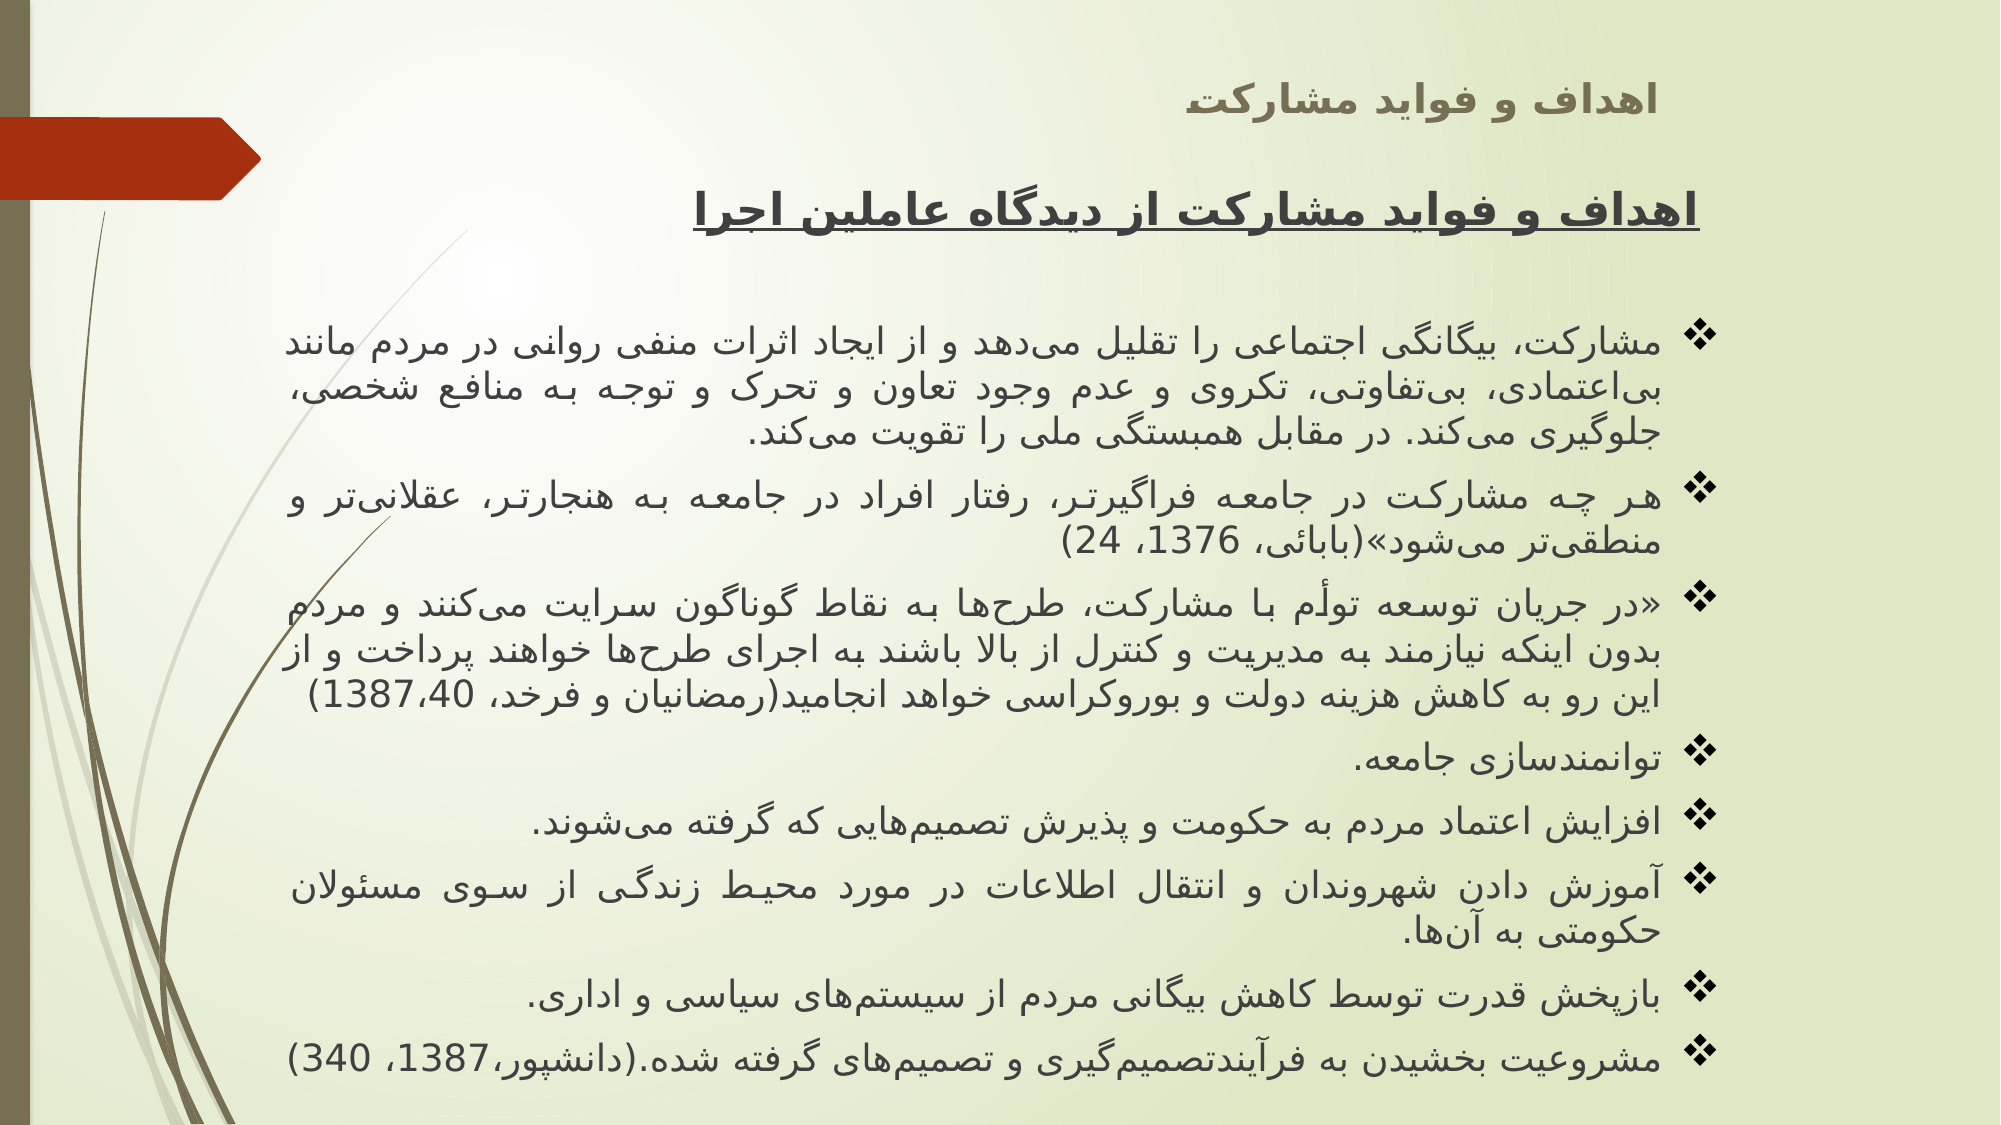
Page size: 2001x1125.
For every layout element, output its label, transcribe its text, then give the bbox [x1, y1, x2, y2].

list اهداف و فواید مشارکت از دیدگاه عاملین اجرا مشارکت، بیگانگی اجتماعی را تقلیل می‌دهد و از ایجاد اثرات منفی روانی در مردم مانند بی‌اعتمادی، بی‌تفاوتی، تکروی و عدم وجود تعاون و تحرک و توجه به منافع شخصی، جلوگیری می‌کند. در مقابل همبستگی ملی را تقویت می‌کند. هر چه مشارکت در جامعه فراگیرتر، رفتار افراد در جامعه به هنجارتر، عقلانی‌تر و منطقی‌تر می‌شود»(بابائی، 1376، 24) «در جریان توسعه توأم با مشارکت، طرح‌ها به نقاط گوناگون سرایت می‌کنند و مردم بدون اینکه نیازمند به مدیریت و کنترل از بالا باشند به اجرای طرح‌ها خواهند پرداخت و از این رو به کاهش هزینه دولت و بوروکراسی خواهد انجامید(رمضانیان و فرخد، 1387،40) توانمندسازی جامعه. افزایش اعتماد مردم به حکومت و پذیرش تصمیم‌هایی که گرفته می‌شوند. آموزش دادن شهروندان و انتقال اطلاعات در مورد محیط زندگی از سوی مسئولان حکومتی به آن‌ها. بازپخش قدرت توسط کاهش بیگانی مردم از سیستم‌های سیاسی و اداری. مشروعیت بخشیدن به فرآیندتصمیم‌گیری و تصمیم‌های گرفته شده.(دانشپور،1387، 340) [267, 172, 1733, 1094]
text_box اهداف و فواید مشارکت [1153, 45, 1675, 149]
